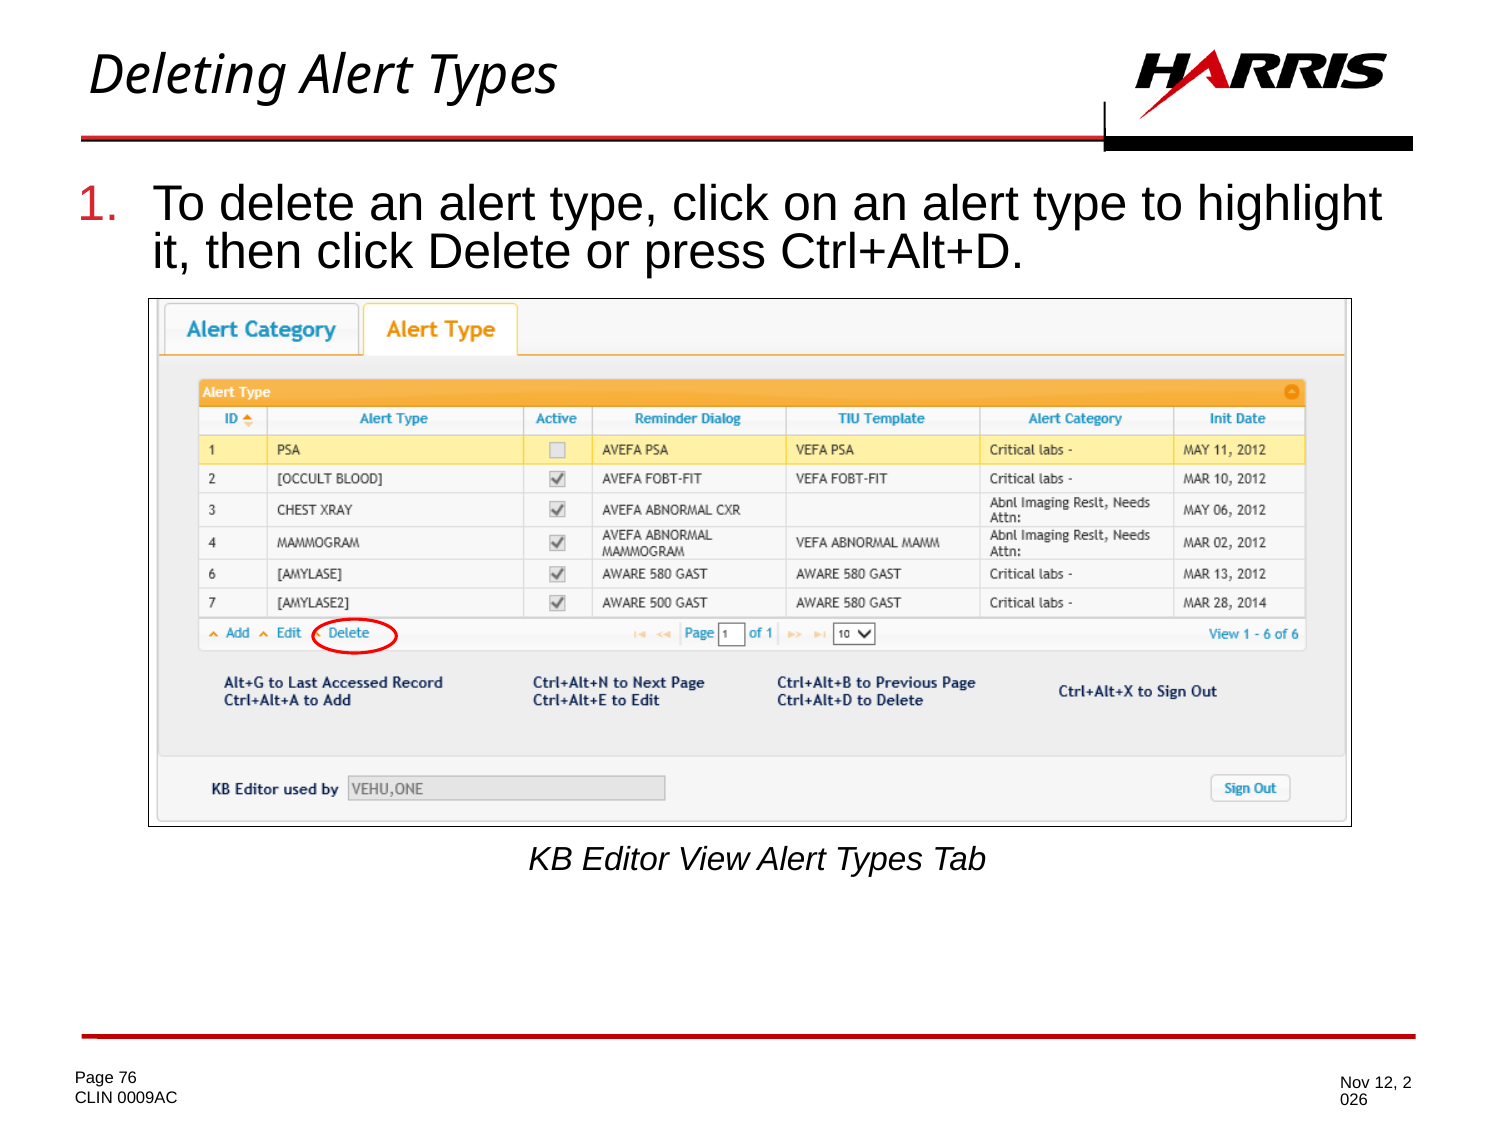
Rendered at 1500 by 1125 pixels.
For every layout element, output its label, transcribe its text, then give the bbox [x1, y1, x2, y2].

picture [147, 298, 1353, 827]
list To delete an alert type, click on an alert type to highlight it, then click Delete or press Ctrl+Alt+D. [62, 174, 1432, 1020]
list KB Editor View Alert Types Tab [73, 837, 1443, 895]
title Deleting Alert Types [73, 27, 962, 117]
picture [1135, 49, 1387, 119]
slide_number 6-Oct-14 [1324, 1060, 1435, 1105]
